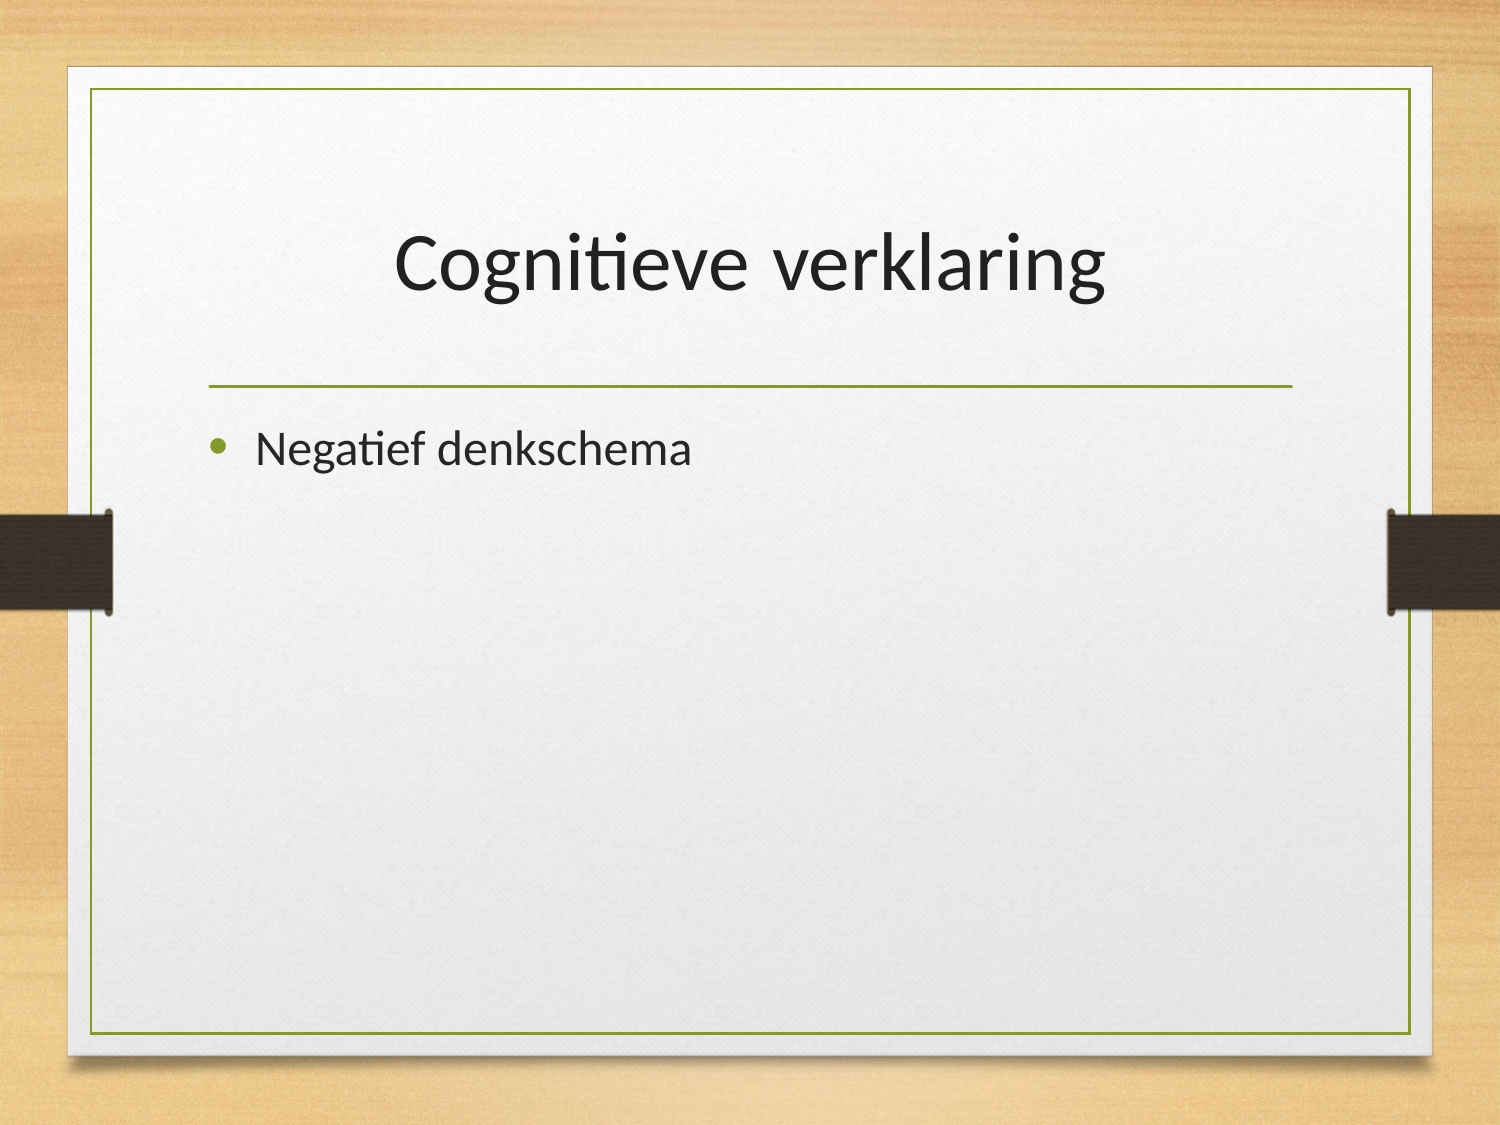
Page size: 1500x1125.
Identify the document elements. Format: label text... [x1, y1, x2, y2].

list Negatief denkschema [193, 408, 741, 974]
title Cognitieve verklaring [193, 150, 1309, 365]
picture [0, 0, 1500, 1125]
